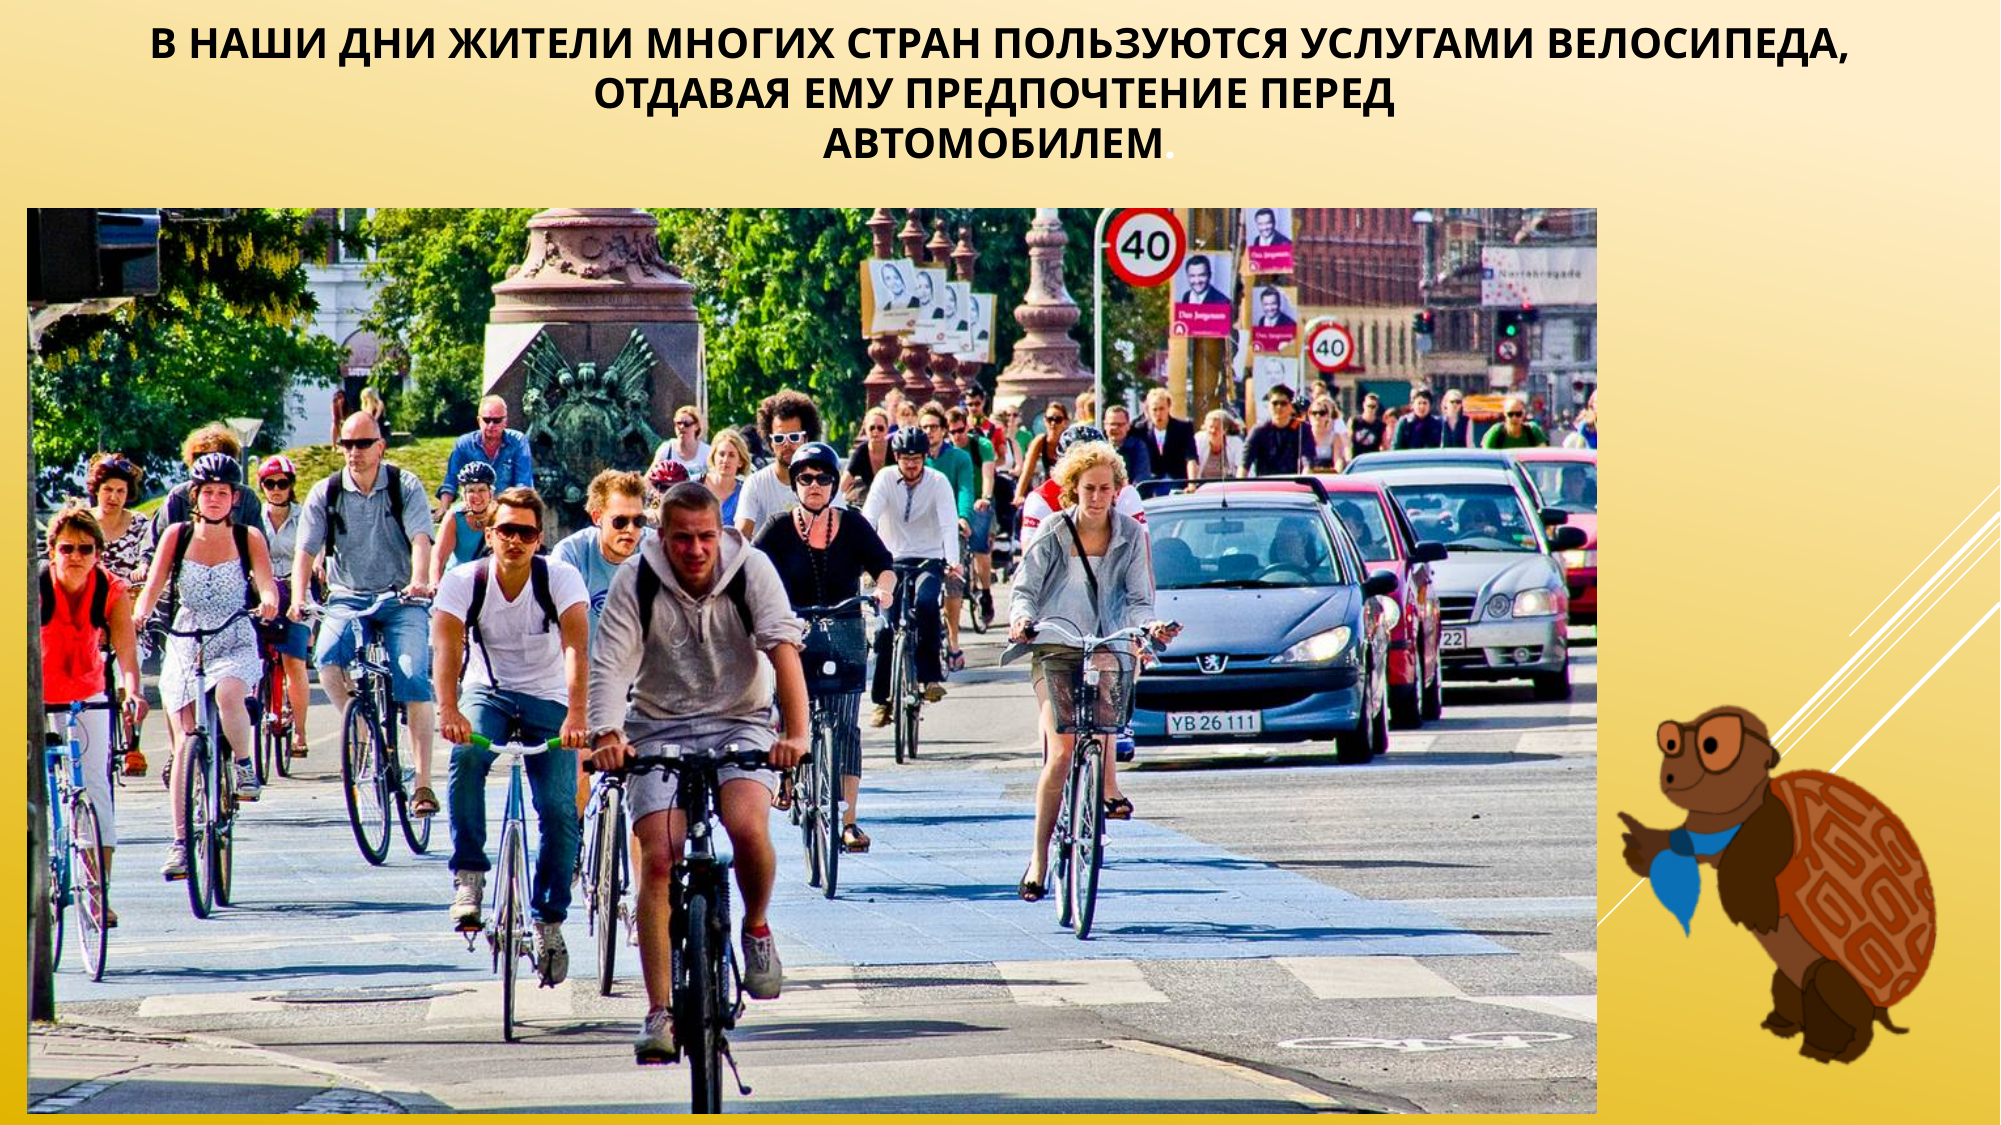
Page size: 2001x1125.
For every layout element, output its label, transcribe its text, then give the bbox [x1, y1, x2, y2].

title В наши дни жители многих стран пользуются услугами велосипеда, отдавая ему предпочтение перед автомобилем. [61, 36, 1939, 198]
picture [27, 208, 1999, 1124]
